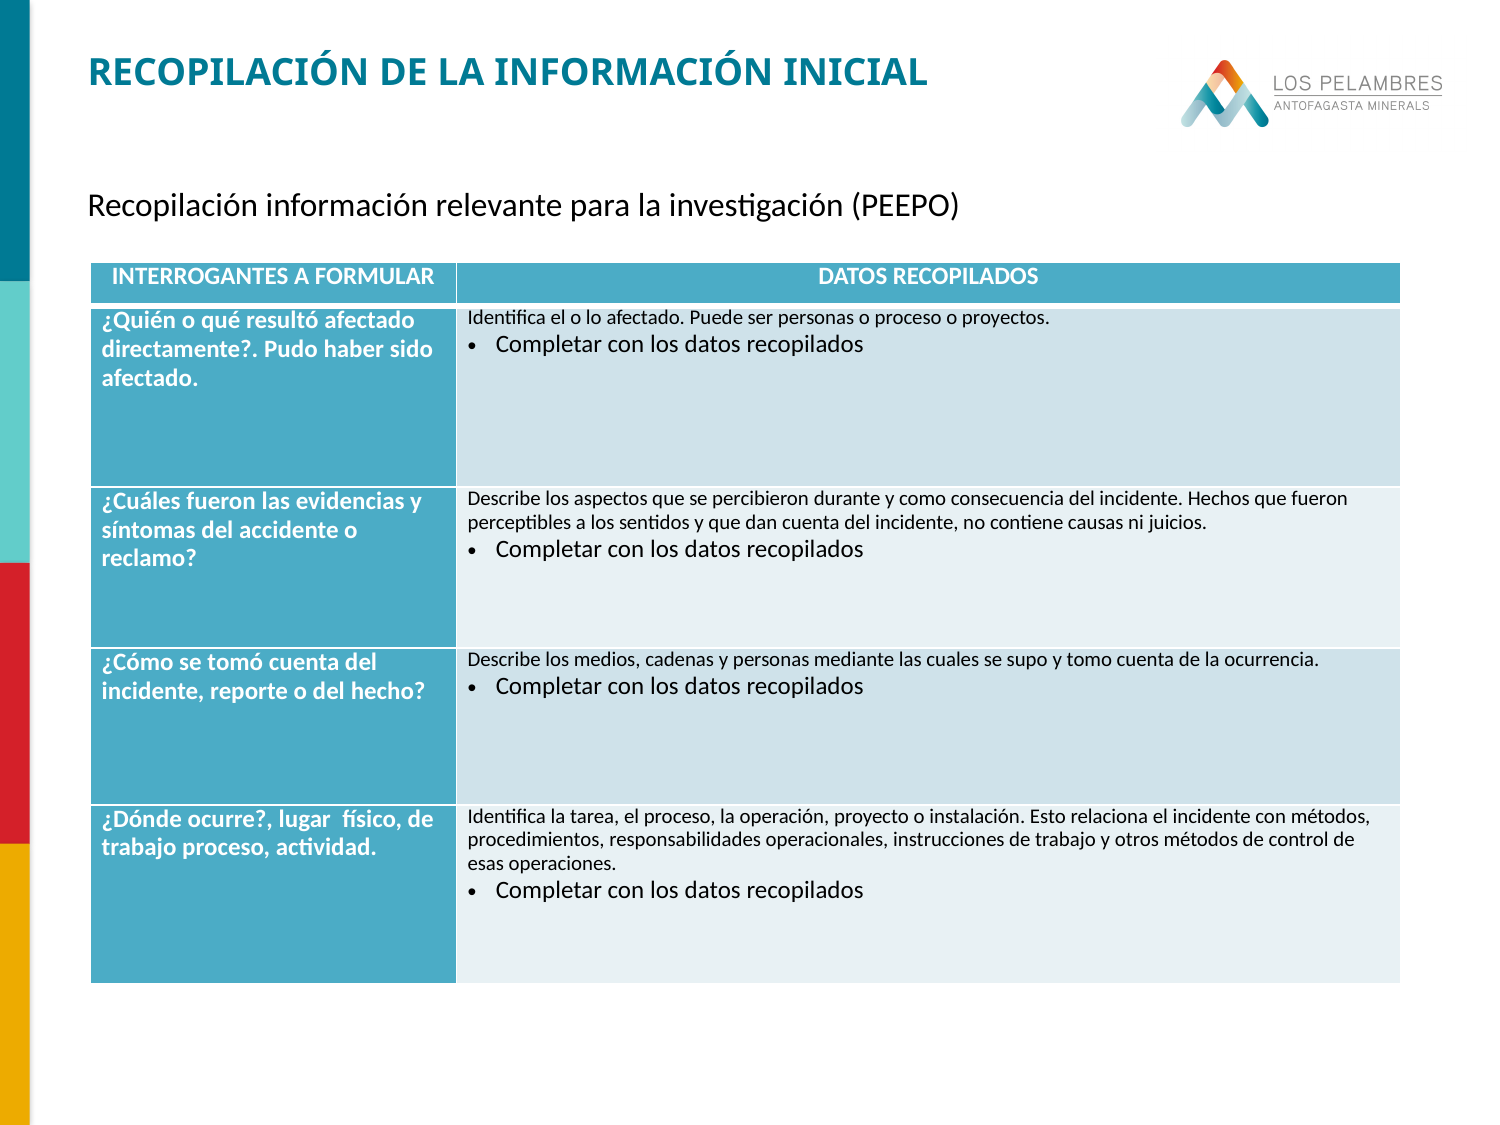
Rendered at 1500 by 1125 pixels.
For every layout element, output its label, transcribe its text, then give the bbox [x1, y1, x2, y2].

table_cell Describe los aspectos que se percibieron durante y como consecuencia del incidente. Hechos que fueron perceptibles a los sentidos y que dan cuenta del incidente, no contiene causas ni juicios. Completar con los datos recopilados [457, 488, 1400, 647]
table_cell Identifica el o lo afectado. Puede ser personas o proceso o proyectos. Completar con los datos recopilados [457, 309, 1400, 486]
text_box RECOPILACIÓN DE LA INFORMACIÓN INICIAL Recopilación información relevante para la investigación (PEEPO) [72, 40, 1214, 231]
picture [1156, 35, 1467, 152]
table_cell ¿Cómo se tomó cuenta del incidente, reporte o del hecho? [91, 649, 456, 804]
table_cell ¿Dónde ocurre?, lugar físico, de trabajo proceso, actividad. [91, 806, 456, 983]
table_cell Describe los medios, cadenas y personas mediante las cuales se supo y tomo cuenta de la ocurrencia. Completar con los datos recopilados [457, 649, 1400, 804]
table_header DATOS RECOPILADOS [457, 263, 1400, 303]
table_header INTERROGANTES A FORMULAR [91, 263, 456, 303]
table_cell ¿Cuáles fueron las evidencias y síntomas del accidente o reclamo? [91, 488, 456, 647]
table_cell Identifica la tarea, el proceso, la operación, proyecto o instalación. Esto relaciona el incidente con métodos, procedimientos, responsabilidades operacionales, instrucciones de trabajo y otros métodos de control de esas operaciones. Completar con los datos recopilados [457, 806, 1400, 983]
table_cell ¿Quién o qué resultó afectado directamente?. Pudo haber sido afectado. [91, 309, 456, 486]
